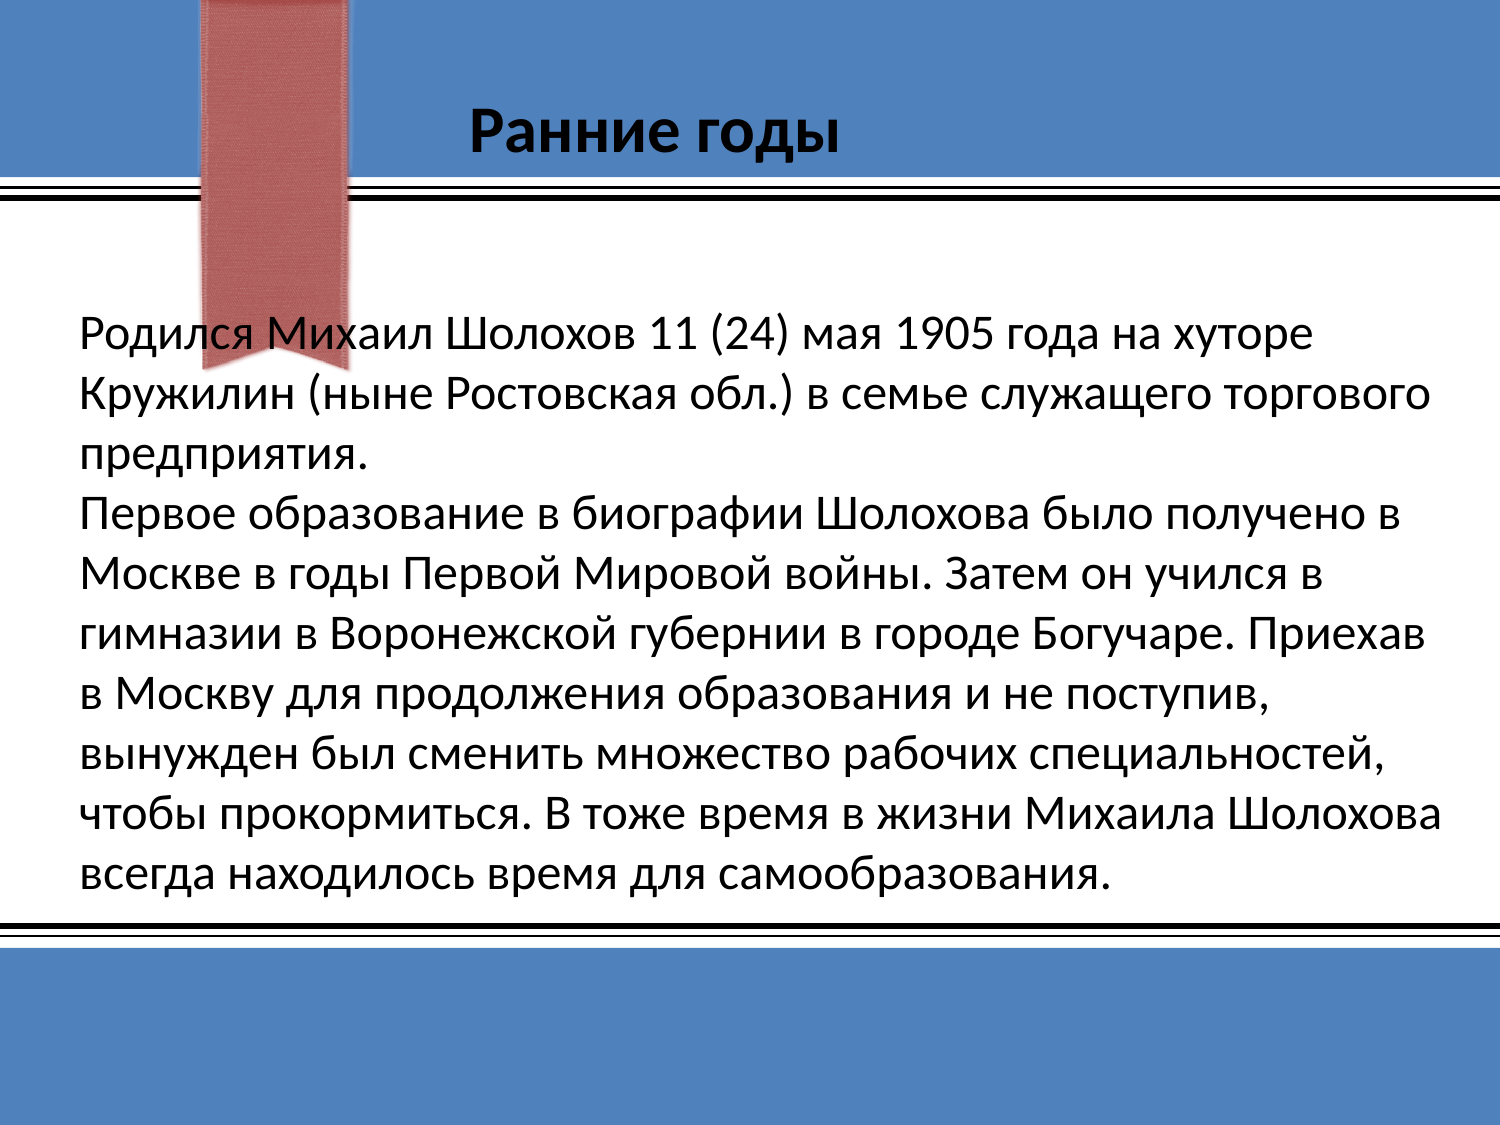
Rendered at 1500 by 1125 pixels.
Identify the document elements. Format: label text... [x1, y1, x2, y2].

text_box Родился Михаил Шолохов 11 (24) мая 1905 года на хуторе Кружилин (ныне Ростовская обл.) в семье служащего торгового предприятия. Первое образование в биографии Шолохова было получено в Москве в годы Первой Мировой войны. Затем он учился в гимназии в Воронежской губернии в городе Богучаре. Приехав в Москву для продолжения образования и не поступив, вынужден был сменить множество рабочих специальностей, чтобы прокормиться. В тоже время в жизни Михаила Шолохова всегда находилось время для самообразования. [64, 231, 1459, 1102]
text_box Ранние годы [454, 78, 1317, 173]
